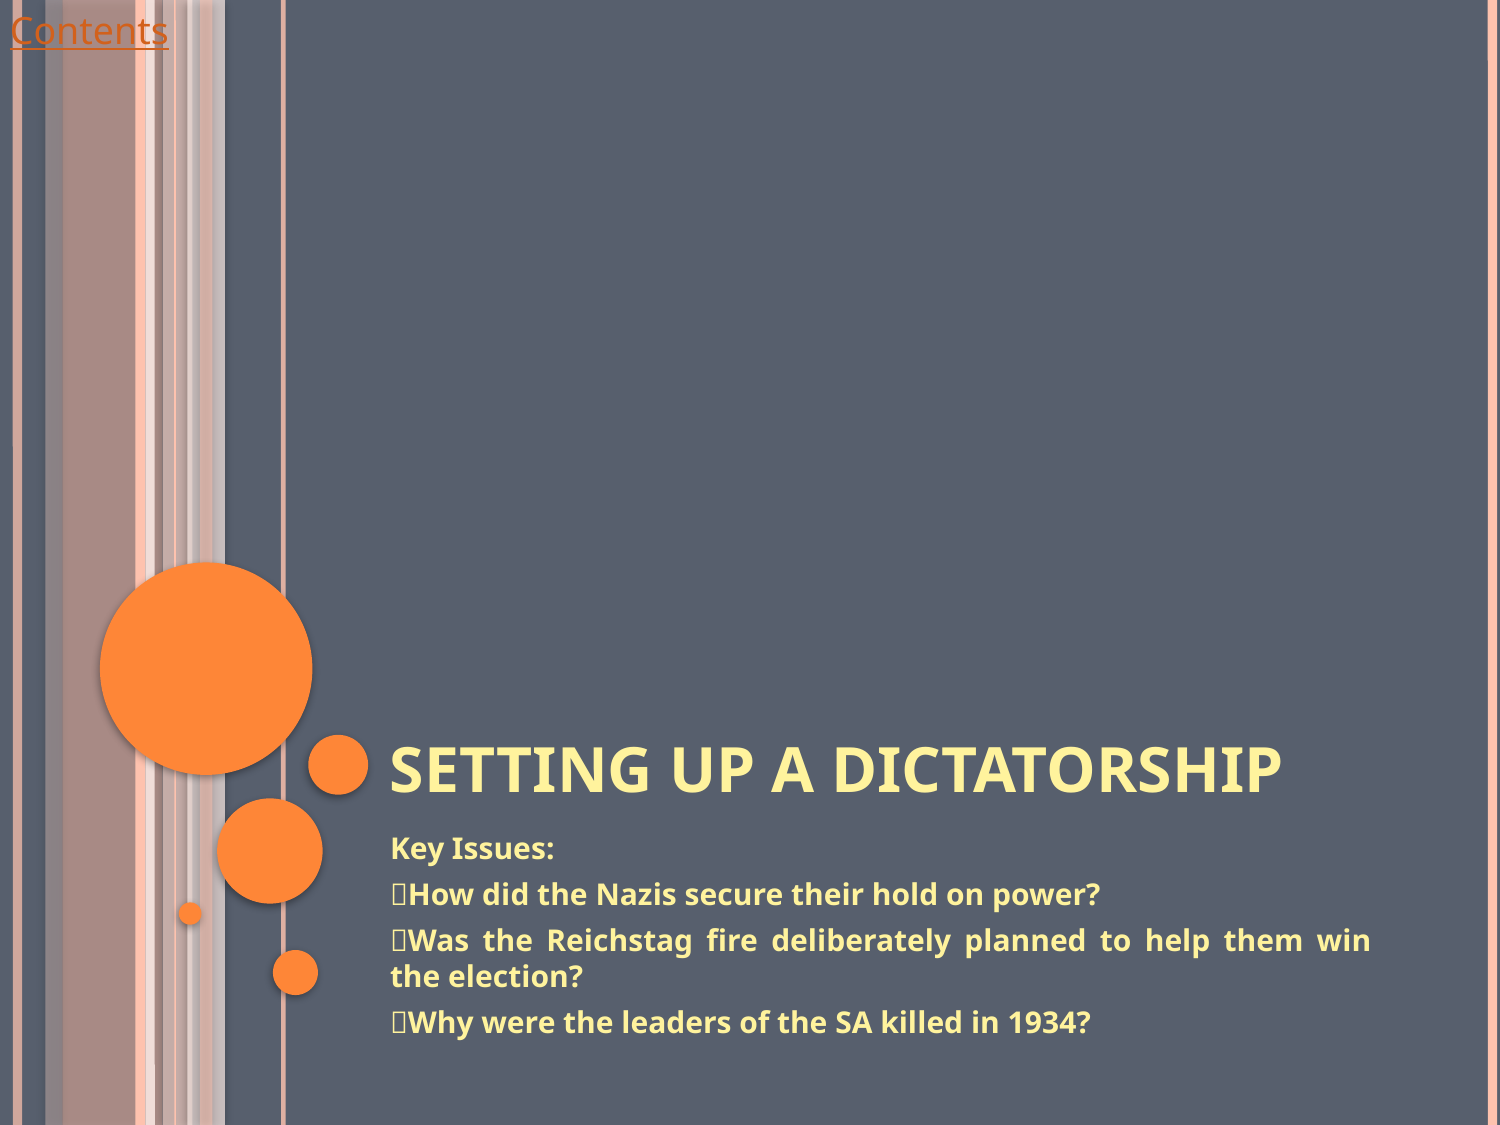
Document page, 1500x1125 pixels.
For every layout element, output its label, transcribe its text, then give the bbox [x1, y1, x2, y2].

list Key Issues: How did the Nazis secure their hold on power? Was the Reichstag fire deliberately planned to help them win the election? Why were the leaders of the SA killed in 1934? [374, 821, 1388, 1048]
title Setting up a Dictatorship [375, 474, 1388, 812]
